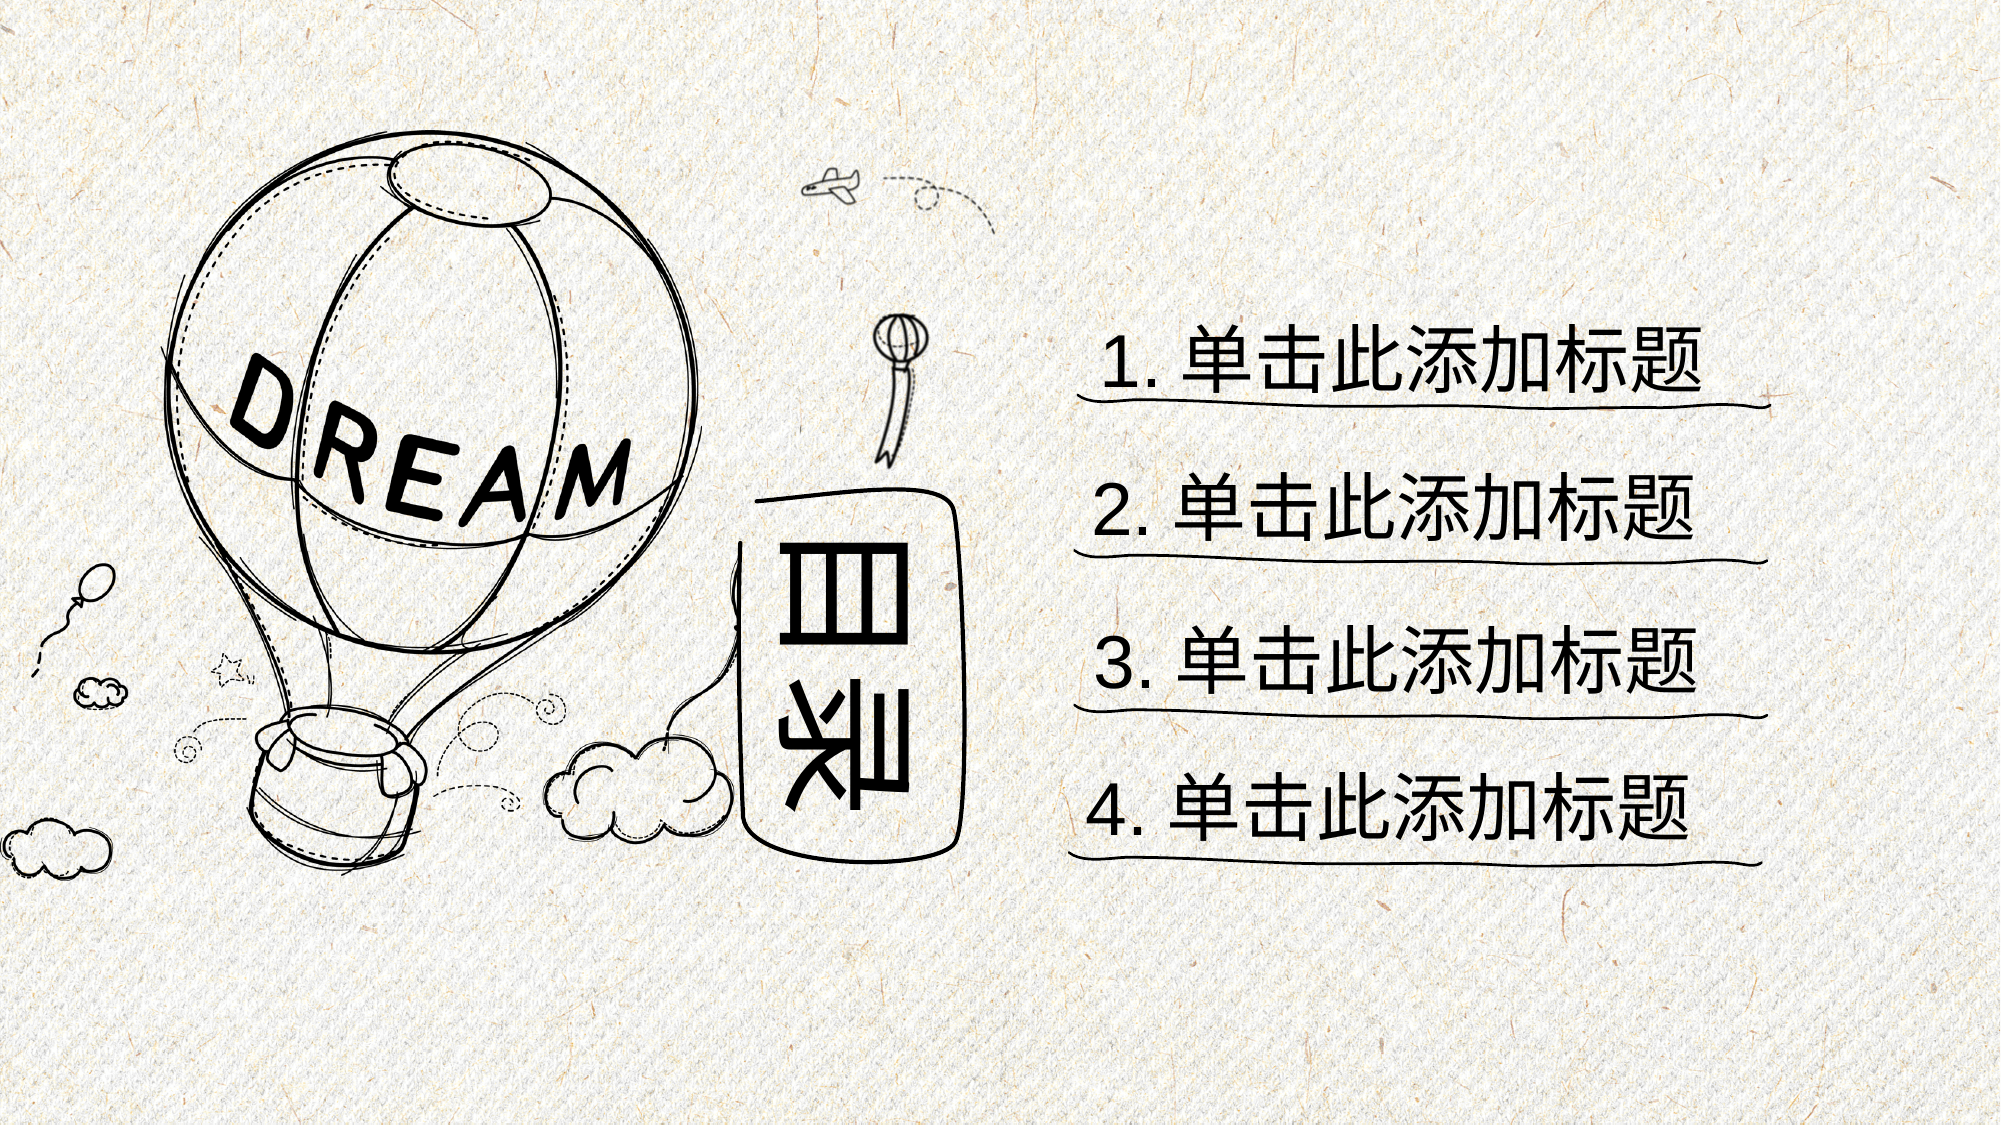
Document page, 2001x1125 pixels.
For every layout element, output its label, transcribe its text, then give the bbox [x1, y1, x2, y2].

text_box [1073, 703, 1769, 720]
picture [0, 0, 2001, 1125]
text_box 1.单击此添加标题 [1084, 305, 1758, 407]
text_box 3.单击此添加标题 [1079, 606, 1752, 711]
text_box [1073, 549, 1769, 566]
text_box 4.单击此添加标题 [1071, 753, 1746, 859]
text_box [736, 489, 965, 863]
text_box [1068, 851, 1763, 868]
text_box 2.单击此添加标题 [1076, 452, 1751, 558]
text_box 1.单击此添加标题 [1084, 401, 1758, 411]
text_box [1076, 393, 1772, 410]
